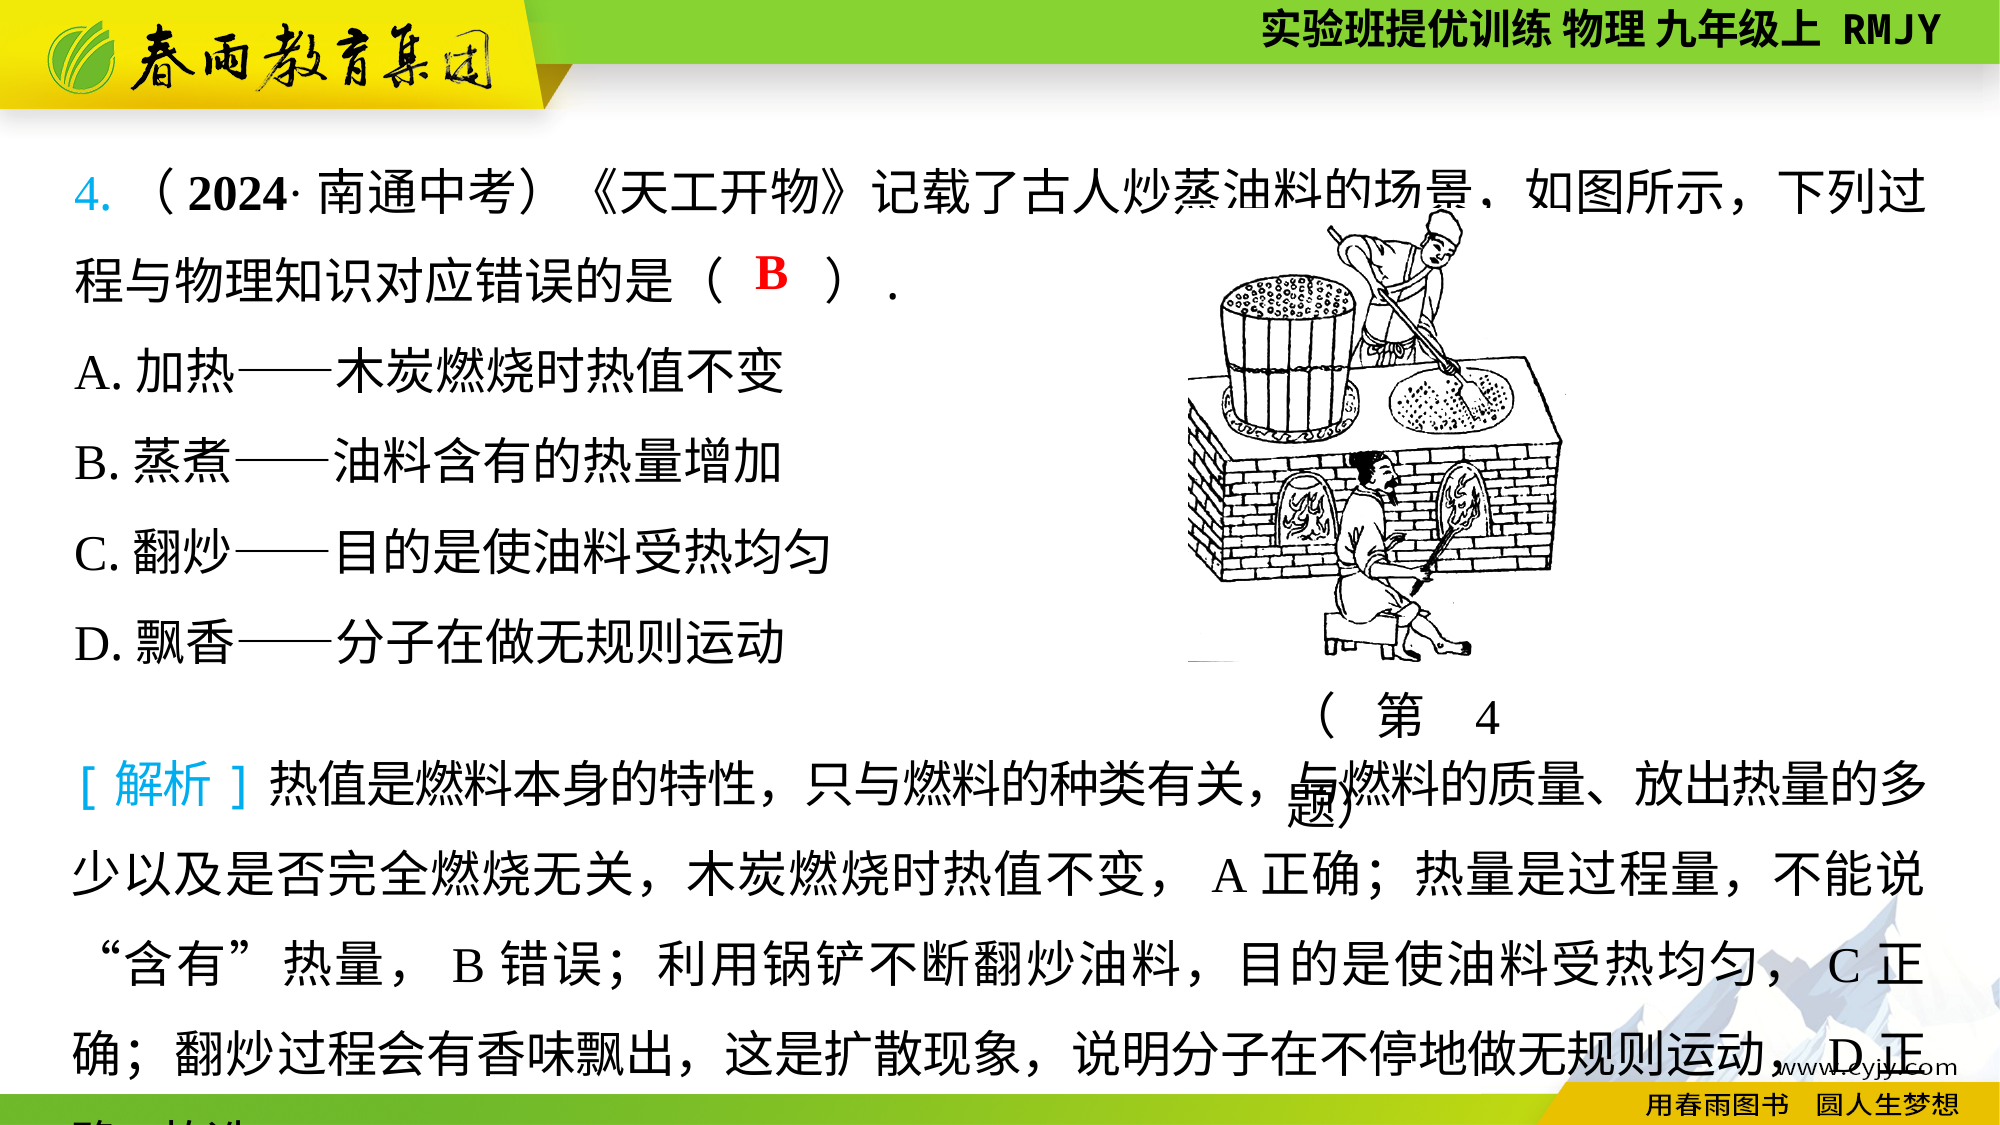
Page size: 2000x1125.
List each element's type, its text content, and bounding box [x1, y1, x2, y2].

picture [0, 0, 2000, 1125]
picture [1187, 207, 1567, 662]
text_box [解析]热值是燃料本身的特性，只与燃料的种类有关，与燃料的质量、放出热量的多少以及是否完全燃烧无关，木炭燃烧时热值不变，A正确；热量是过程量，不能说“含有”热量，B错误；利用锅铲不断翻炒油料，目的是使油料受热均匀，C正确；翻炒过程会有香味飘出，这是扩散现象，说明分子在不停地做无规则运动，D正确.故选B. [56, 715, 1941, 1125]
text_box B [740, 231, 804, 307]
text_box （第4题） [1272, 671, 1527, 715]
list 4.（2024·南通中考）《天工开物》记载了古人炒蒸油料的场景，如图所示，下列过程与物理知识对应错误的是（ ）. A.加热——木炭燃烧时热值不变 B.蒸煮——油料含有的热量增加 C.翻炒——目的是使油料受热均匀 D.飘香——分子在做无规则运动 [59, 122, 1944, 683]
